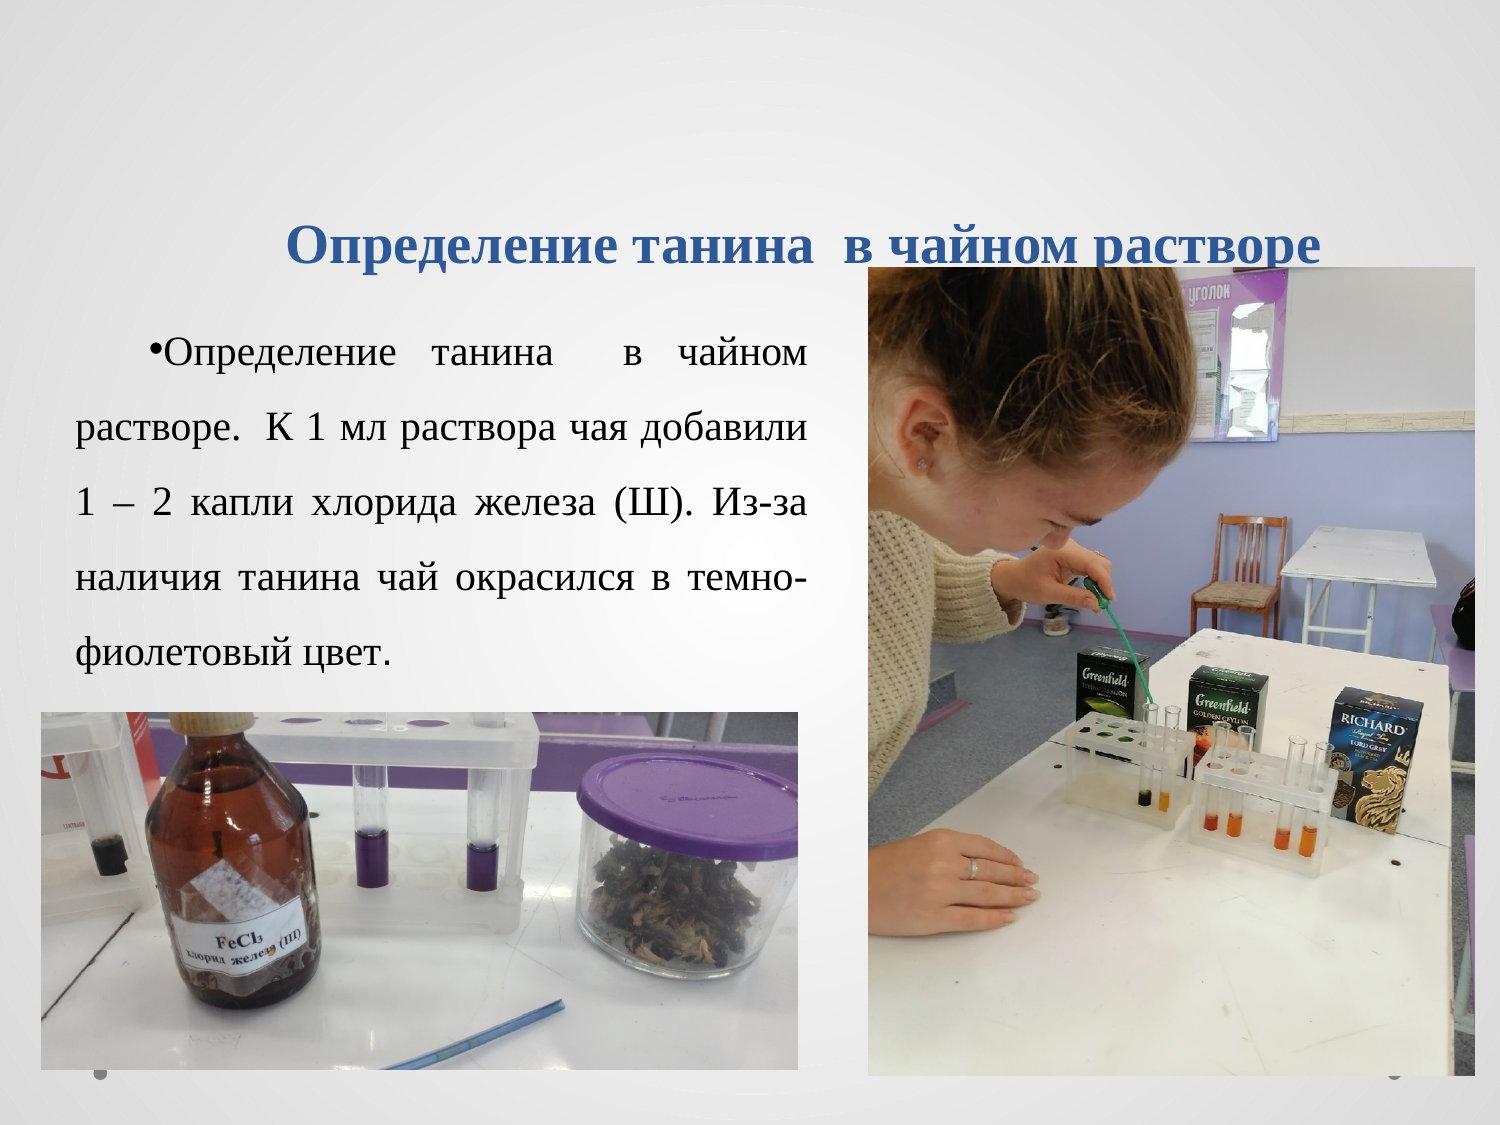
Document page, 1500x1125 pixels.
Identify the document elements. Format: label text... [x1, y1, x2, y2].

title Определение танина в чайном растворе [159, 196, 1447, 350]
picture [41, 712, 798, 1070]
picture [867, 266, 1475, 1076]
list Определение танина в чайном растворе. К 1 мл раствора чая добавили 1 – 2 капли хлорида железа (Ш). Из-за наличия танина чай окрасился в темно-фиолетовый цвет. [3, 290, 824, 1125]
